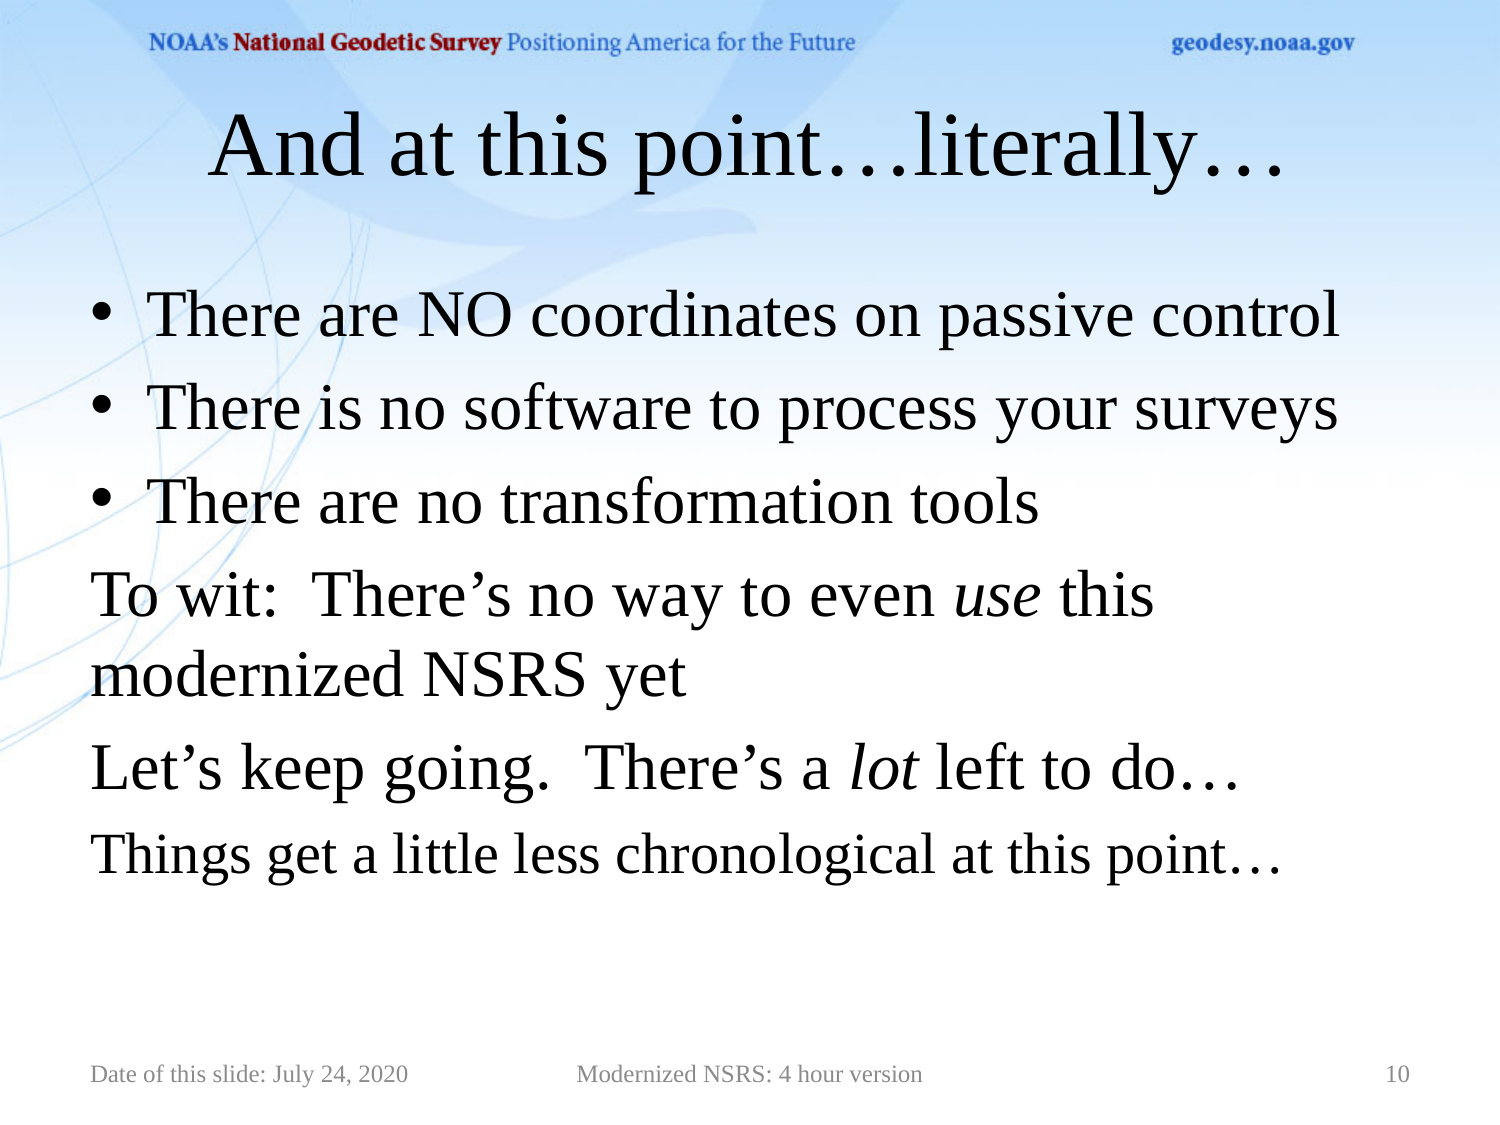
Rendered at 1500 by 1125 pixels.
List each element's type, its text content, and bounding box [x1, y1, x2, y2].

picture [0, 0, 1500, 1125]
footer Modernized NSRS: 4 hour version [512, 1042, 988, 1103]
title And at this point…literally… [75, 45, 1425, 233]
slide_number 10 [1074, 1042, 1425, 1103]
list There are NO coordinates on passive control There is no software to process your surveys There are no transformation tools To wit: There’s no way to even use this modernized NSRS yet Let’s keep going. There’s a lot left to do… Things get a little less chronological at this point… [75, 262, 1425, 1005]
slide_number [75, 1042, 425, 1103]
